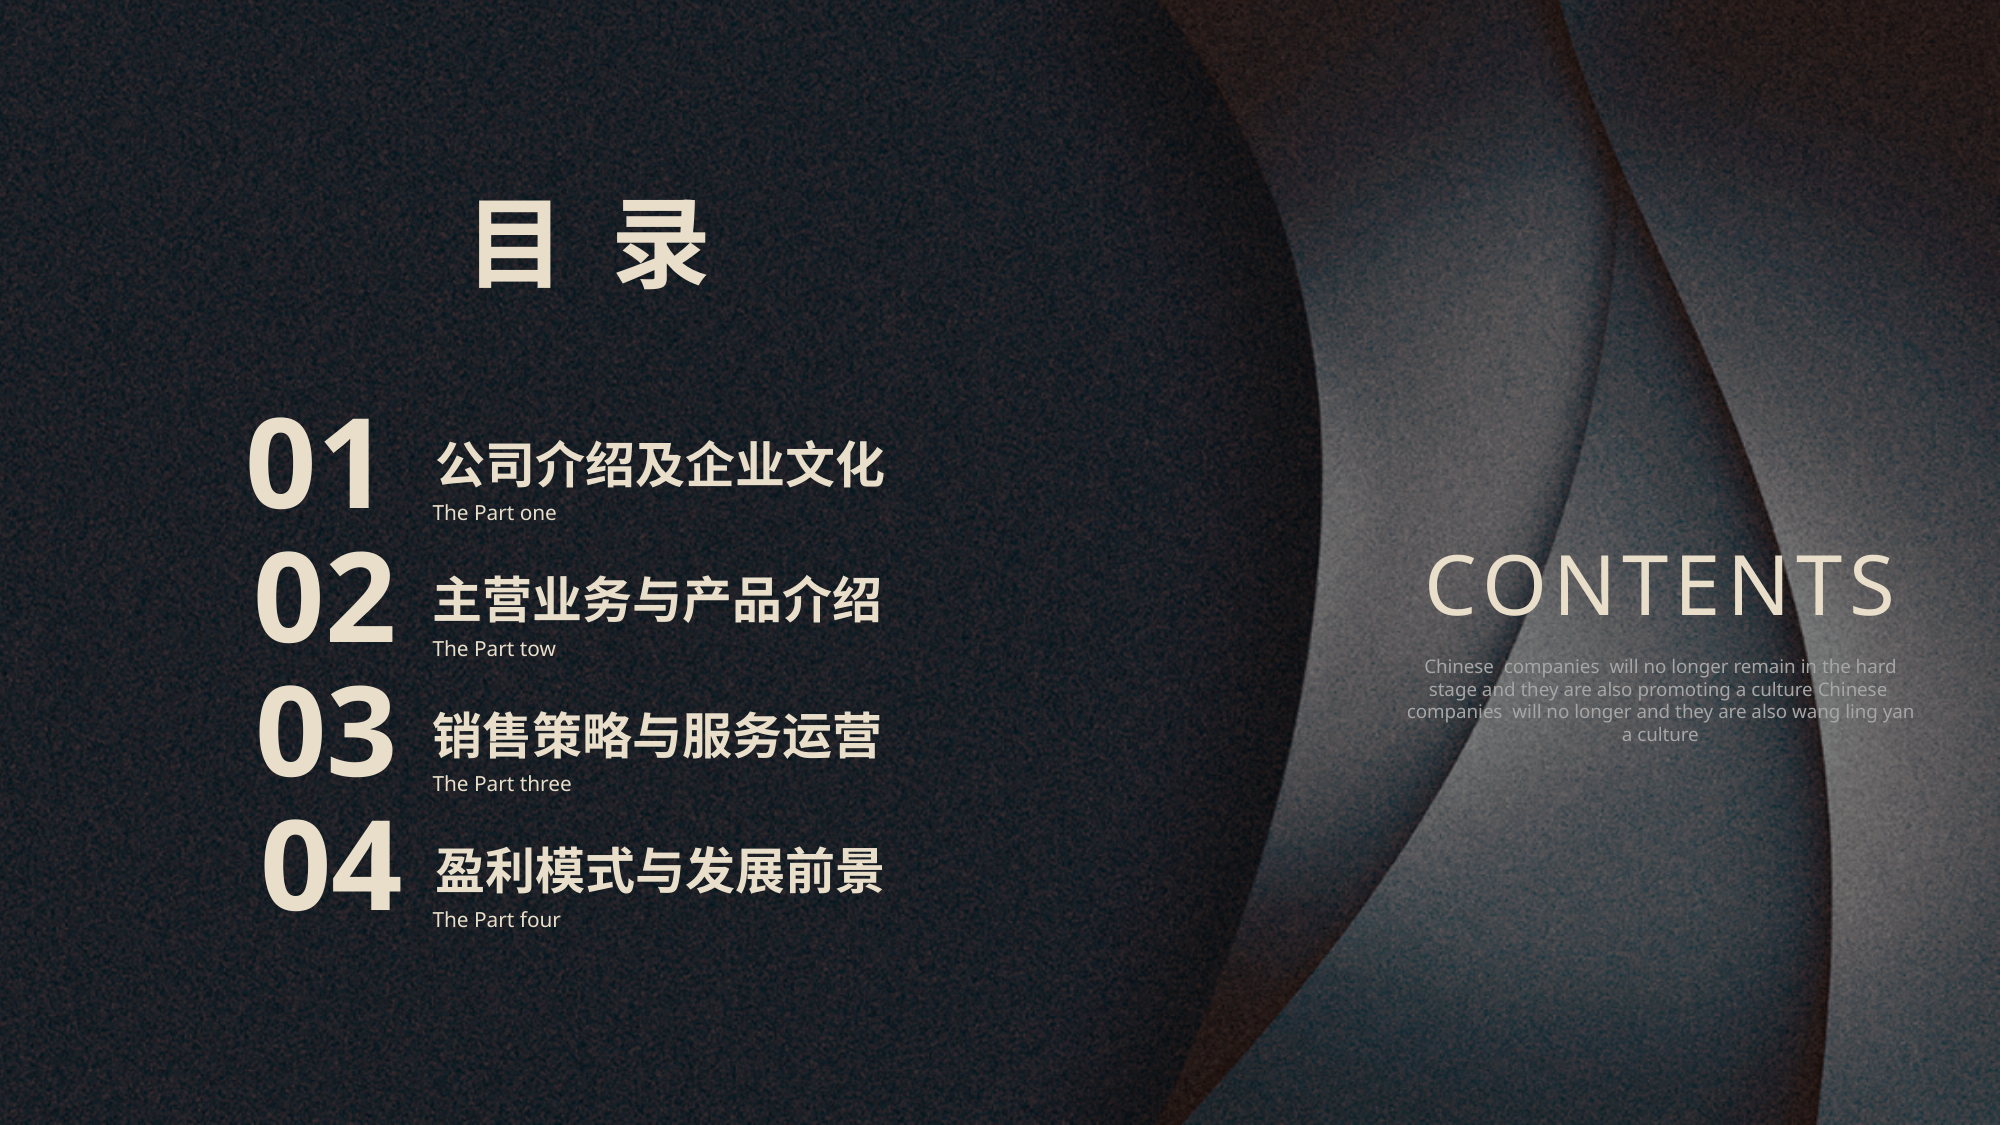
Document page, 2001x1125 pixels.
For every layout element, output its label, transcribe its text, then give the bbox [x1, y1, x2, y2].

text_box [417, 426, 1053, 531]
text_box 01 [231, 376, 404, 542]
text_box 02 [238, 510, 412, 676]
picture [0, 0, 2000, 1125]
text_box Chinese companies will no longer remain in the hard stage and they are also promoting a culture Chinese companies will no longer and they are also wang ling yan a culture [1385, 647, 1936, 753]
text_box 04 [245, 778, 418, 943]
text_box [417, 561, 1053, 667]
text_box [417, 832, 1053, 938]
text_box 目 录 [274, 173, 903, 309]
text_box CONTENTS [1320, 525, 2000, 640]
text_box 03 [240, 644, 413, 809]
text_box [417, 696, 1053, 802]
